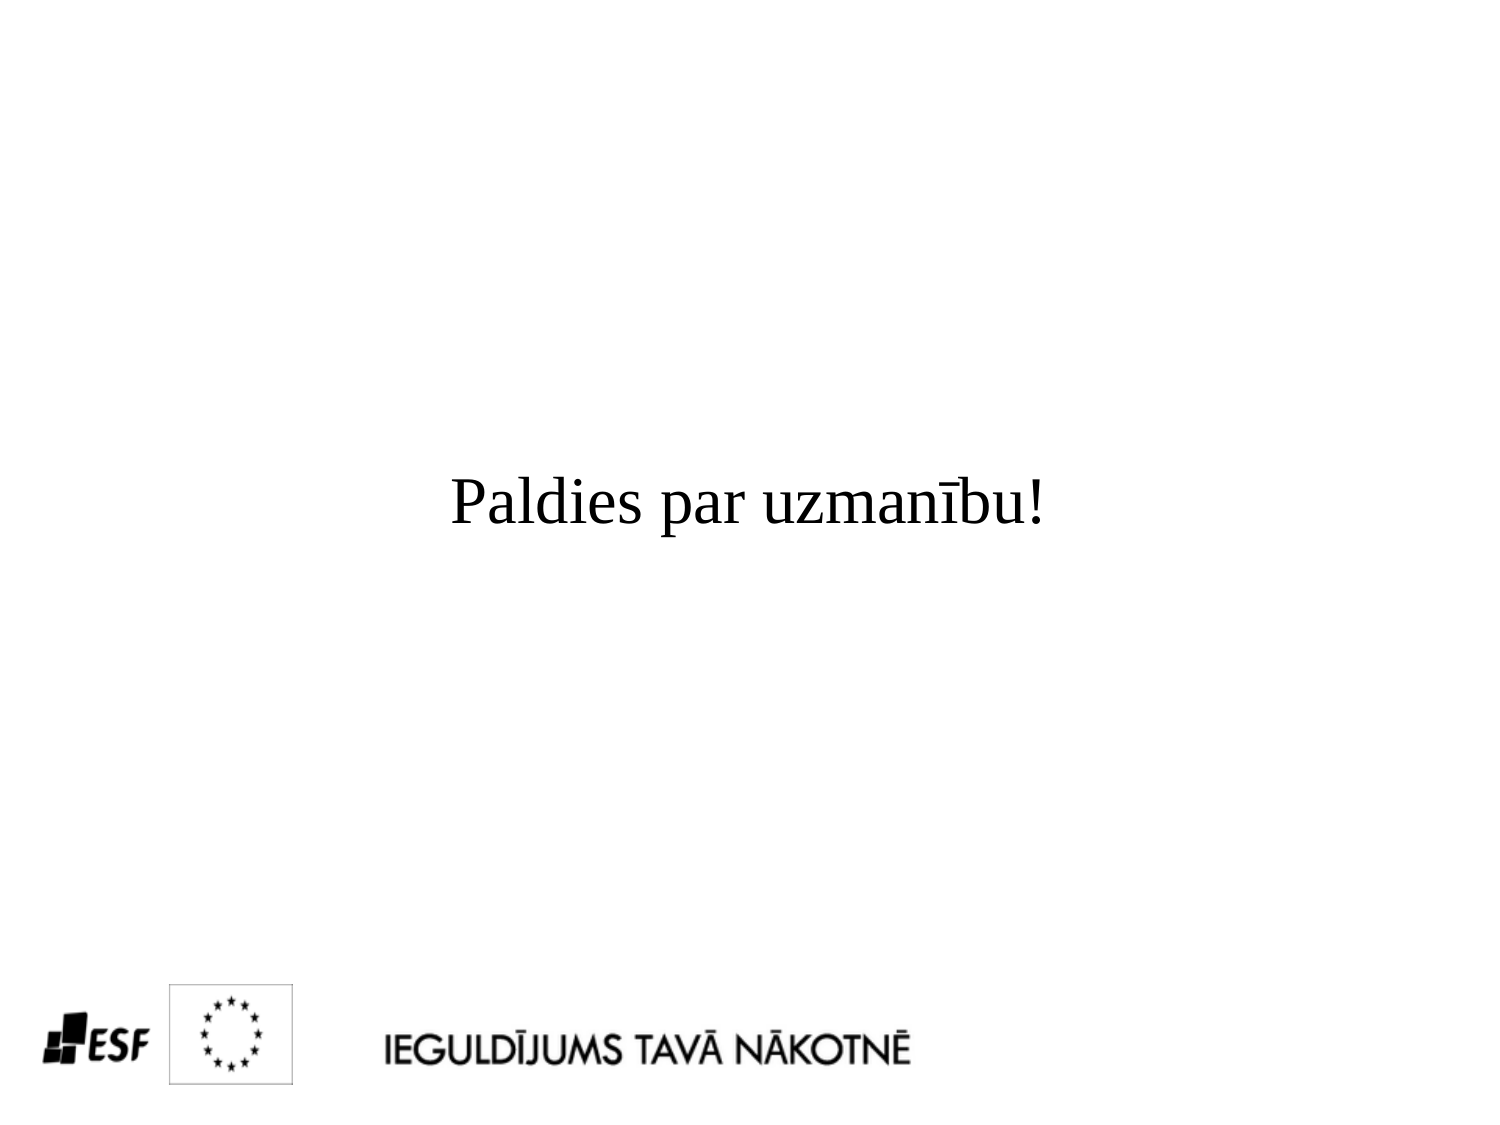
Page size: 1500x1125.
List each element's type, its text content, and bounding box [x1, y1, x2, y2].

picture [374, 1019, 922, 1083]
picture [23, 984, 294, 1085]
list Paldies par uzmanību! [75, 262, 1425, 891]
